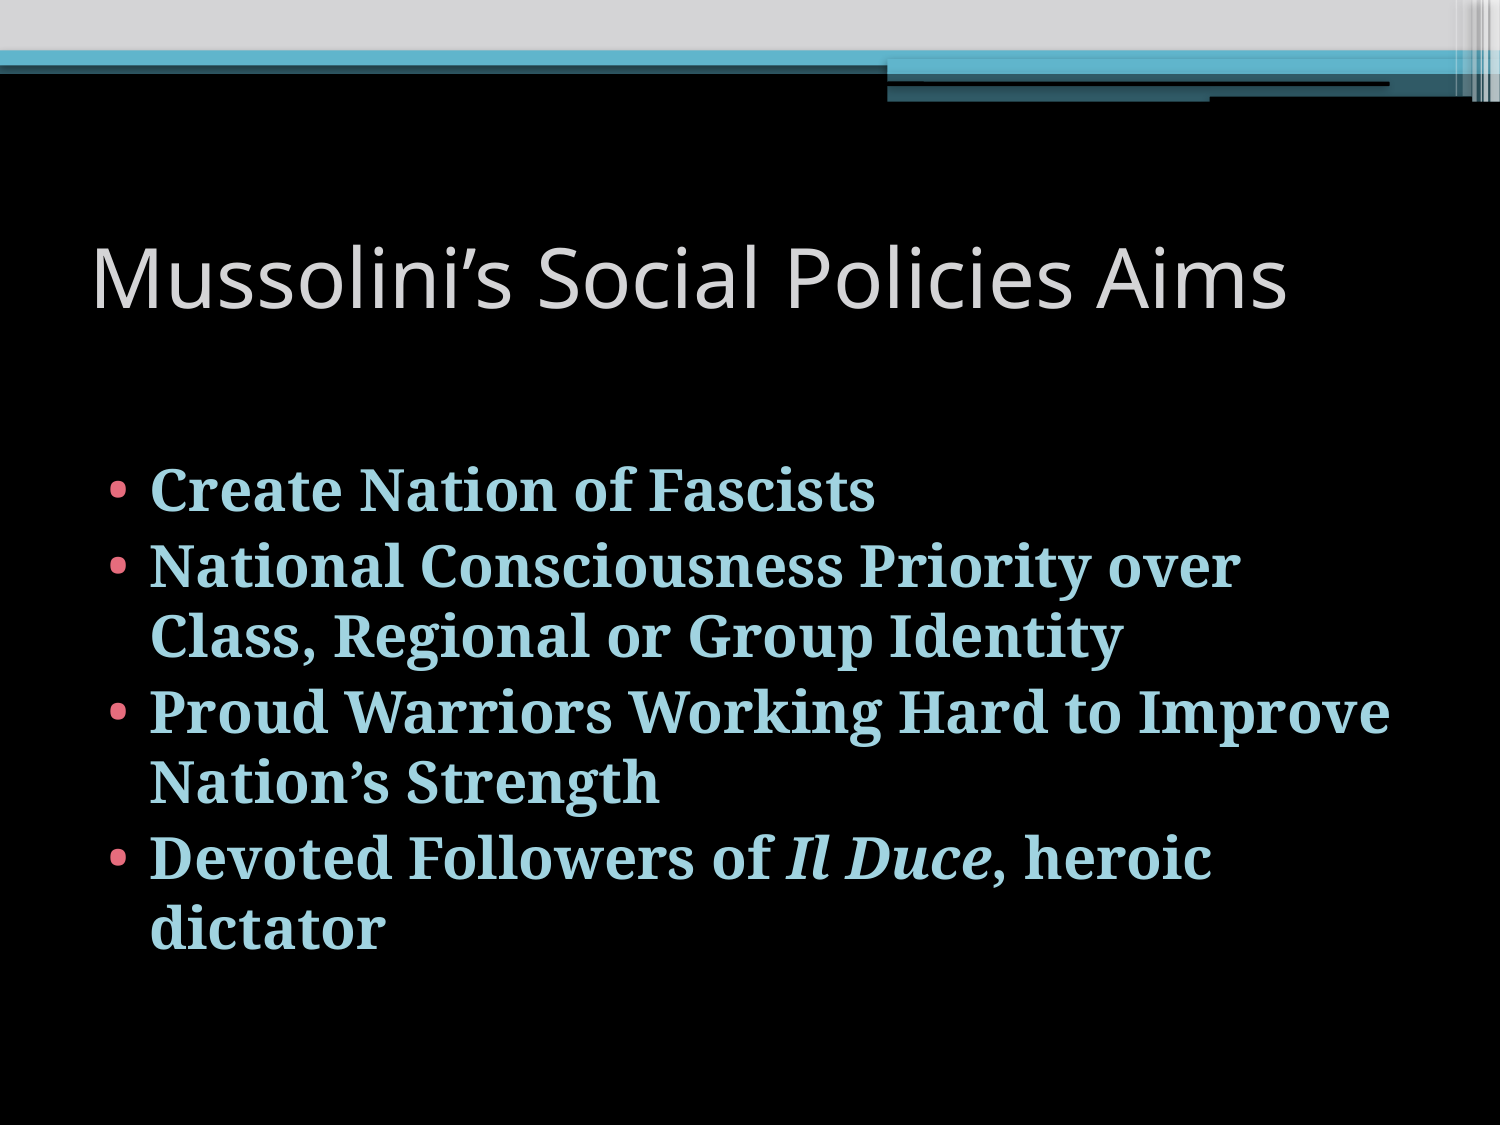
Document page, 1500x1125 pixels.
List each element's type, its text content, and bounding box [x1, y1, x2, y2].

title Mussolini’s Social Policies Aims [75, 187, 1425, 363]
list Create Nation of Fascists National Consciousness Priority over Class, Regional or Group Identity Proud Warriors Working Hard to Improve Nation’s Strength Devoted Followers of Il Duce, heroic dictator [75, 368, 1425, 1079]
